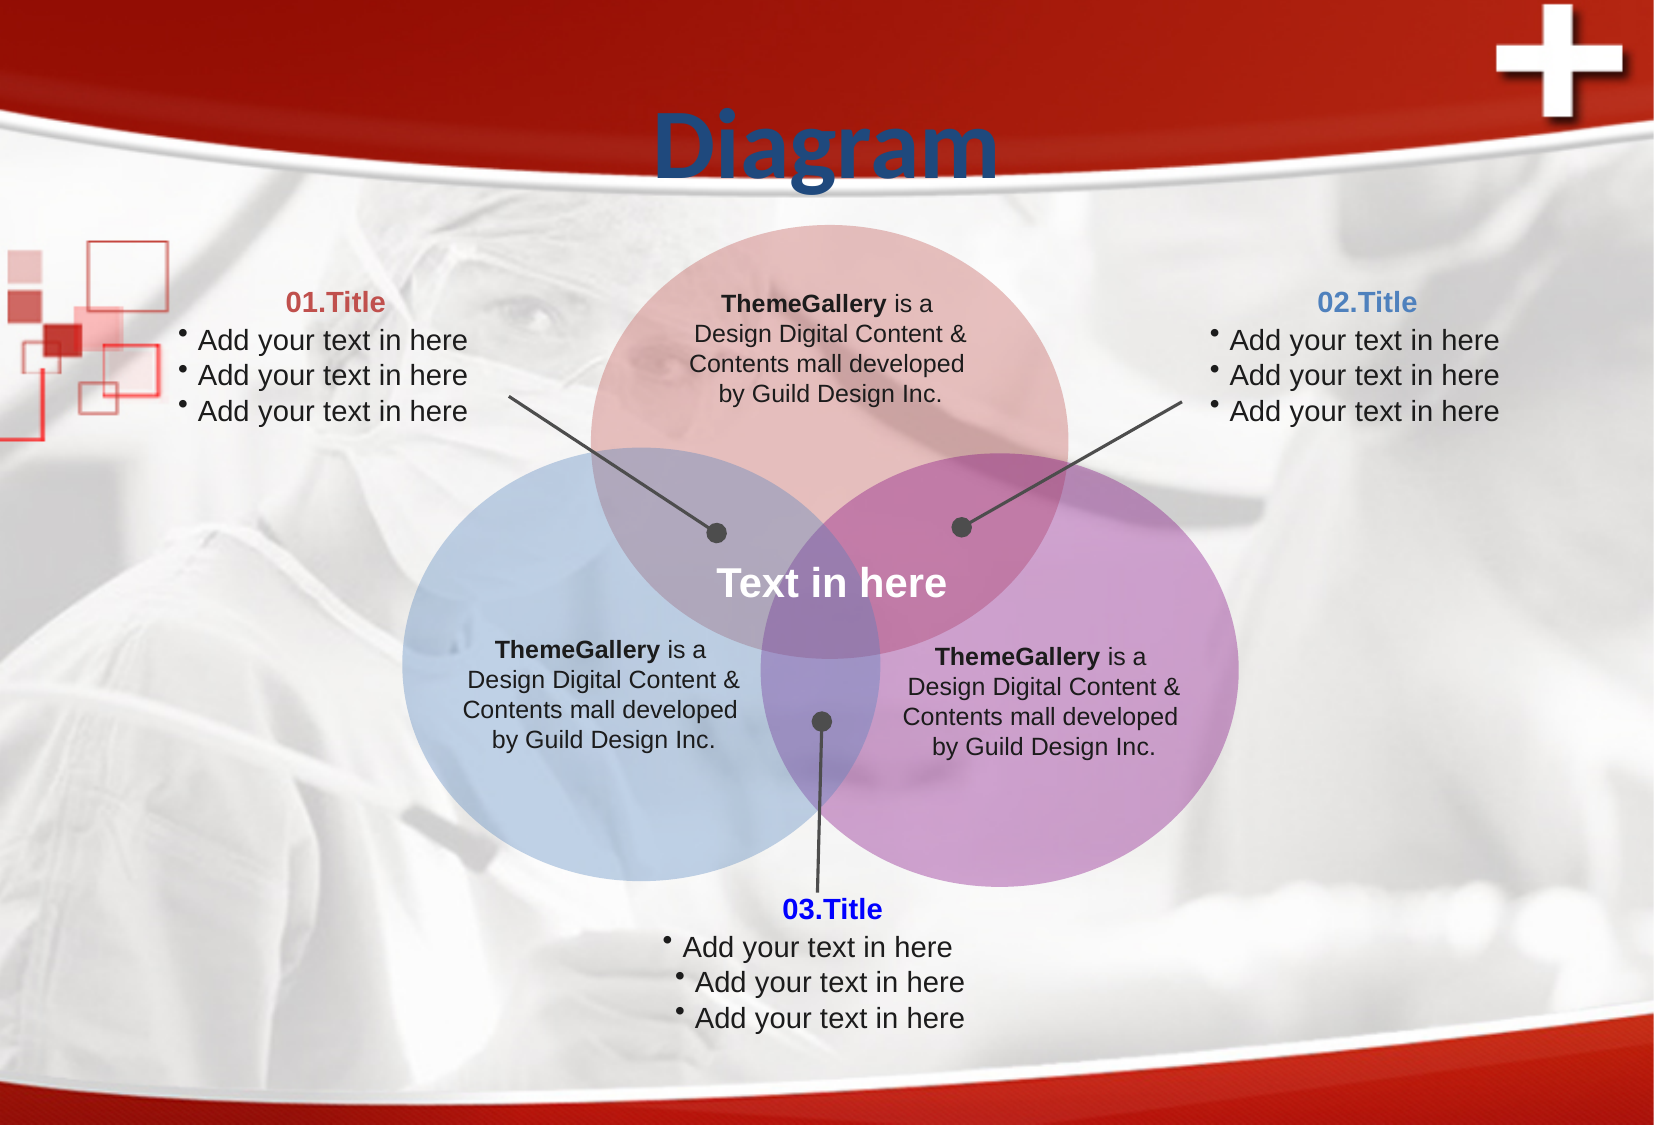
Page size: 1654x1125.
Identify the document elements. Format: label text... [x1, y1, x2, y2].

text_box [811, 711, 833, 883]
text_box 03.Title Add your text in here Add your text in here Add your text in here [615, 883, 1025, 1040]
text_box ThemeGallery is a Design Digital Content & Contents mall developed by Guild Design Inc. [439, 626, 769, 761]
text_box [509, 396, 727, 544]
text_box Text in here [701, 548, 963, 614]
text_box ThemeGallery is a Design Digital Content & Contents mall developed by Guild Design Inc. [665, 280, 996, 415]
title Diagram [82, 44, 1572, 233]
text_box 02.Title Add your text in here Add your text in here Add your text in here [1169, 276, 1541, 433]
text_box [951, 409, 1169, 538]
text_box [670, 224, 989, 280]
text_box [590, 284, 1069, 523]
text_box ThemeGallery is a Design Digital Content & Contents mall developed by Guild Design Inc. [879, 632, 1210, 768]
text_box 01.Title Add your text in here Add your text in here Add your text in here [137, 276, 509, 433]
text_box [820, 453, 1239, 886]
picture [0, 0, 1654, 1125]
text_box [402, 447, 879, 882]
